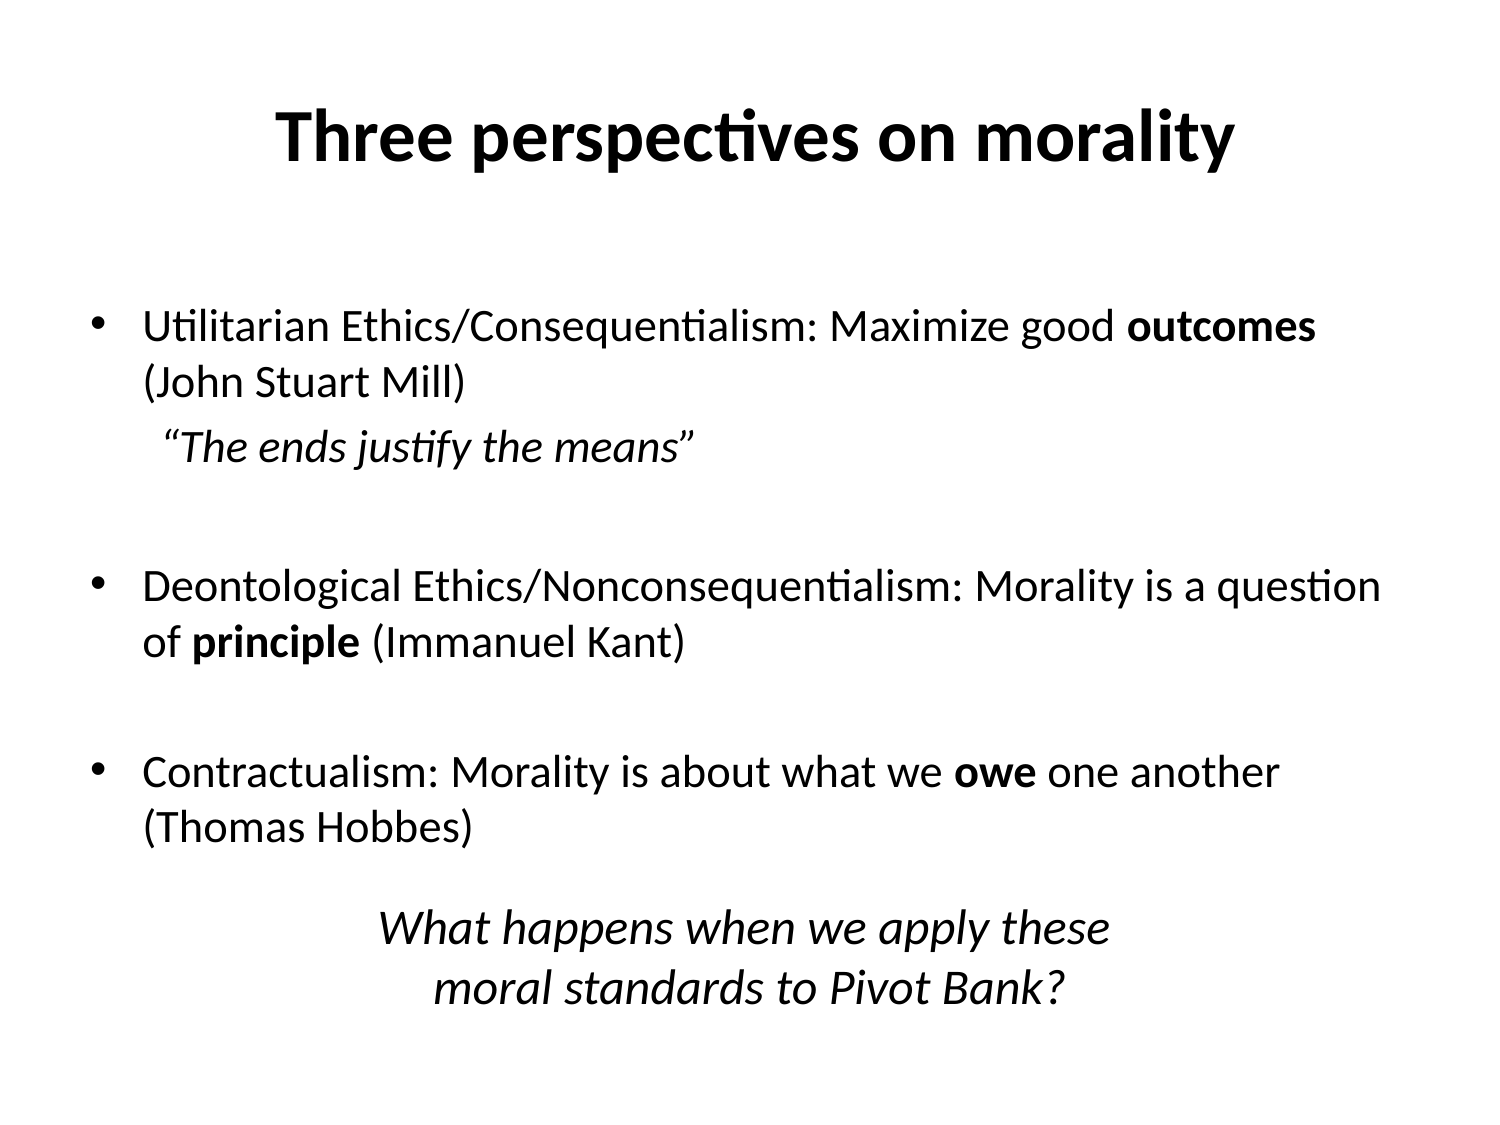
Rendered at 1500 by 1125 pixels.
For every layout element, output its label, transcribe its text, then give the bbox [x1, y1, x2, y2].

list Utilitarian Ethics/Consequentialism: Maximize good outcomes (John Stuart Mill) “The ends justify the means” Deontological Ethics/Nonconsequentialism: Morality is a question of principle (Immanuel Kant) Contractualism: Morality is about what we owe one another (Thomas Hobbes) [75, 287, 1425, 863]
text_box Three perspectives on morality [37, 37, 1475, 225]
text_box What happens when we apply these moral standards to Pivot Bank? [0, 887, 1500, 1023]
